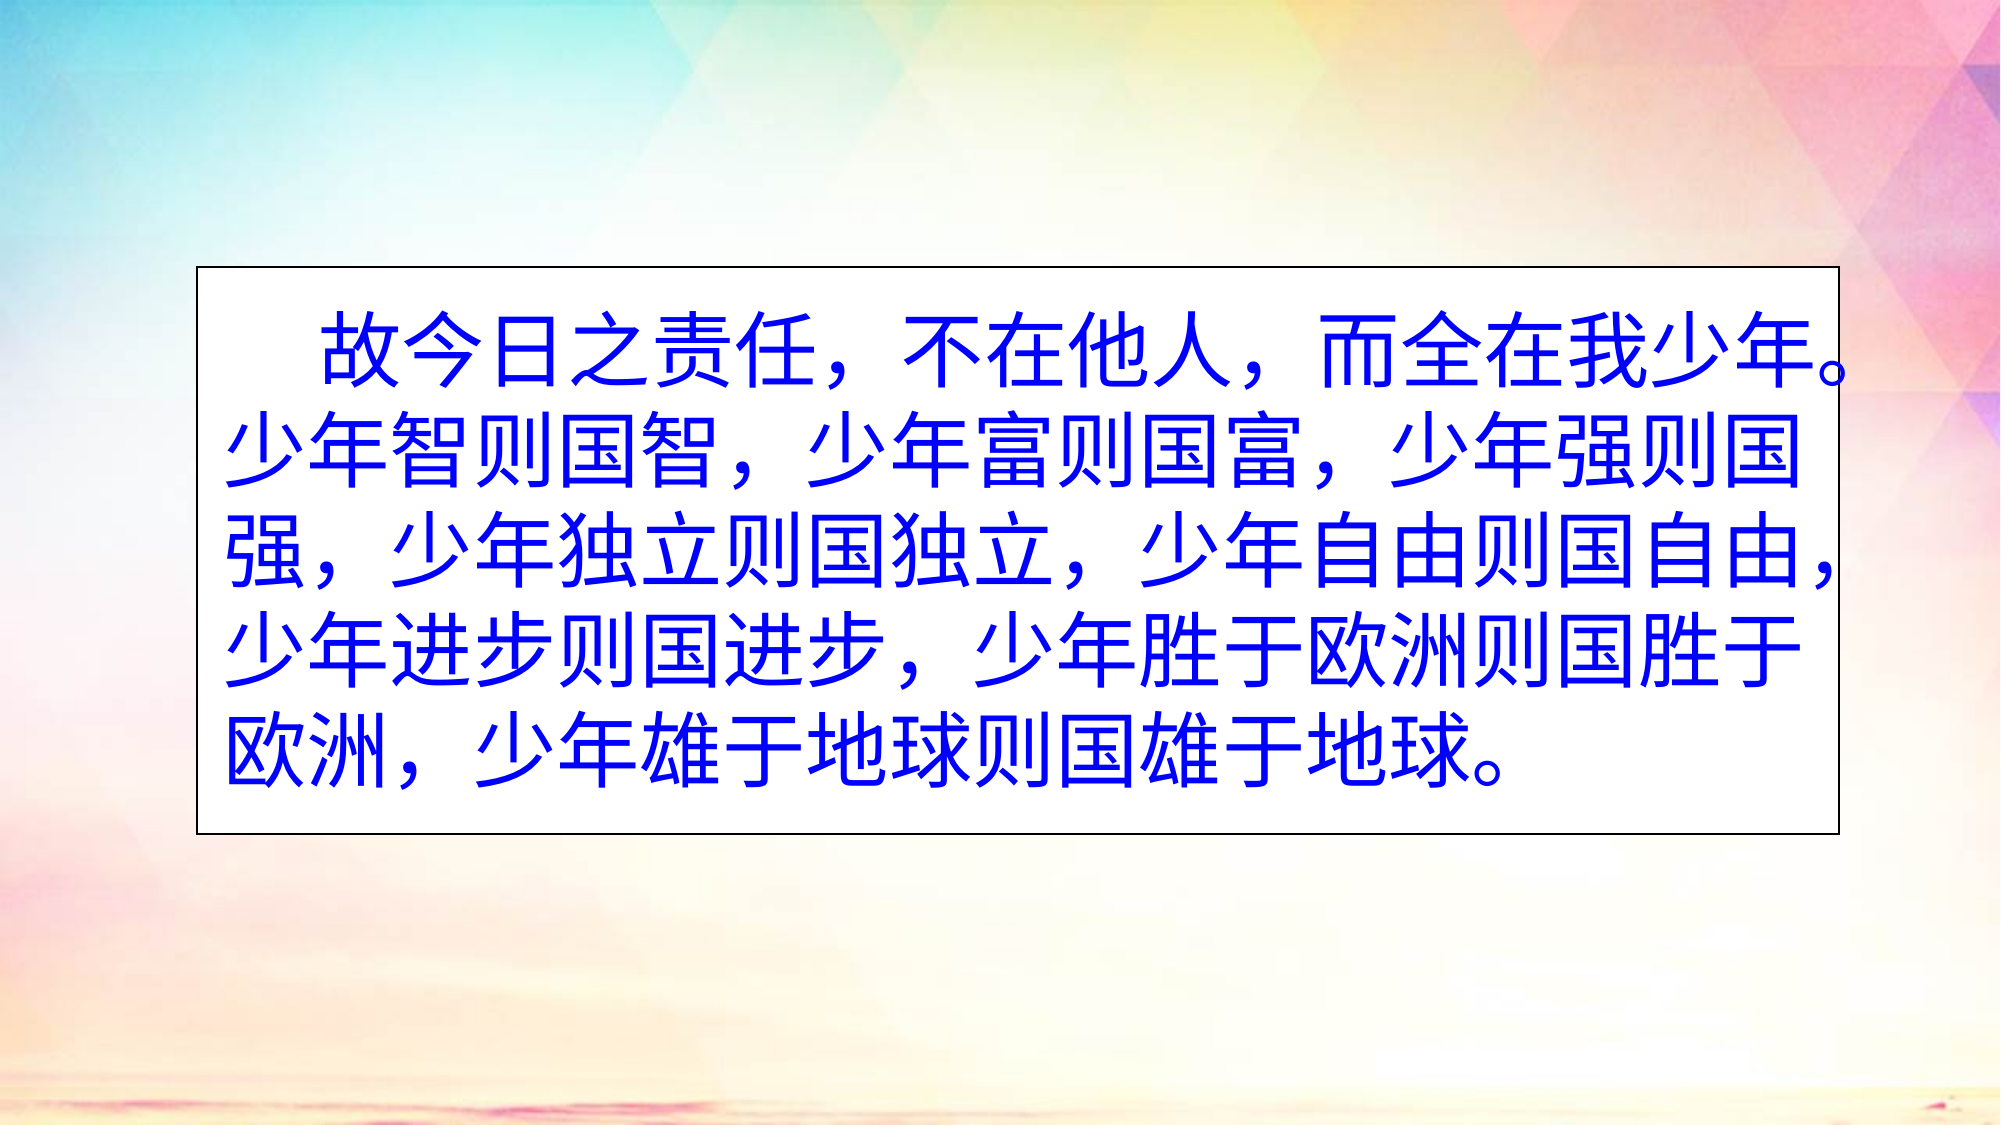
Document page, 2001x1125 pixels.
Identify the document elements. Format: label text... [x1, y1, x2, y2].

text_box [196, 266, 1840, 835]
picture [0, 0, 2001, 1125]
text_box 故今日之责任，不在他人，而全在我少年。少年智则国智，少年富则国富，少年强则国强，少年独立则国独立，少年自由则国自由，少年进步则国进步，少年胜于欧洲则国胜于欧洲，少年雄于地球则国雄于地球。 [208, 290, 1839, 806]
